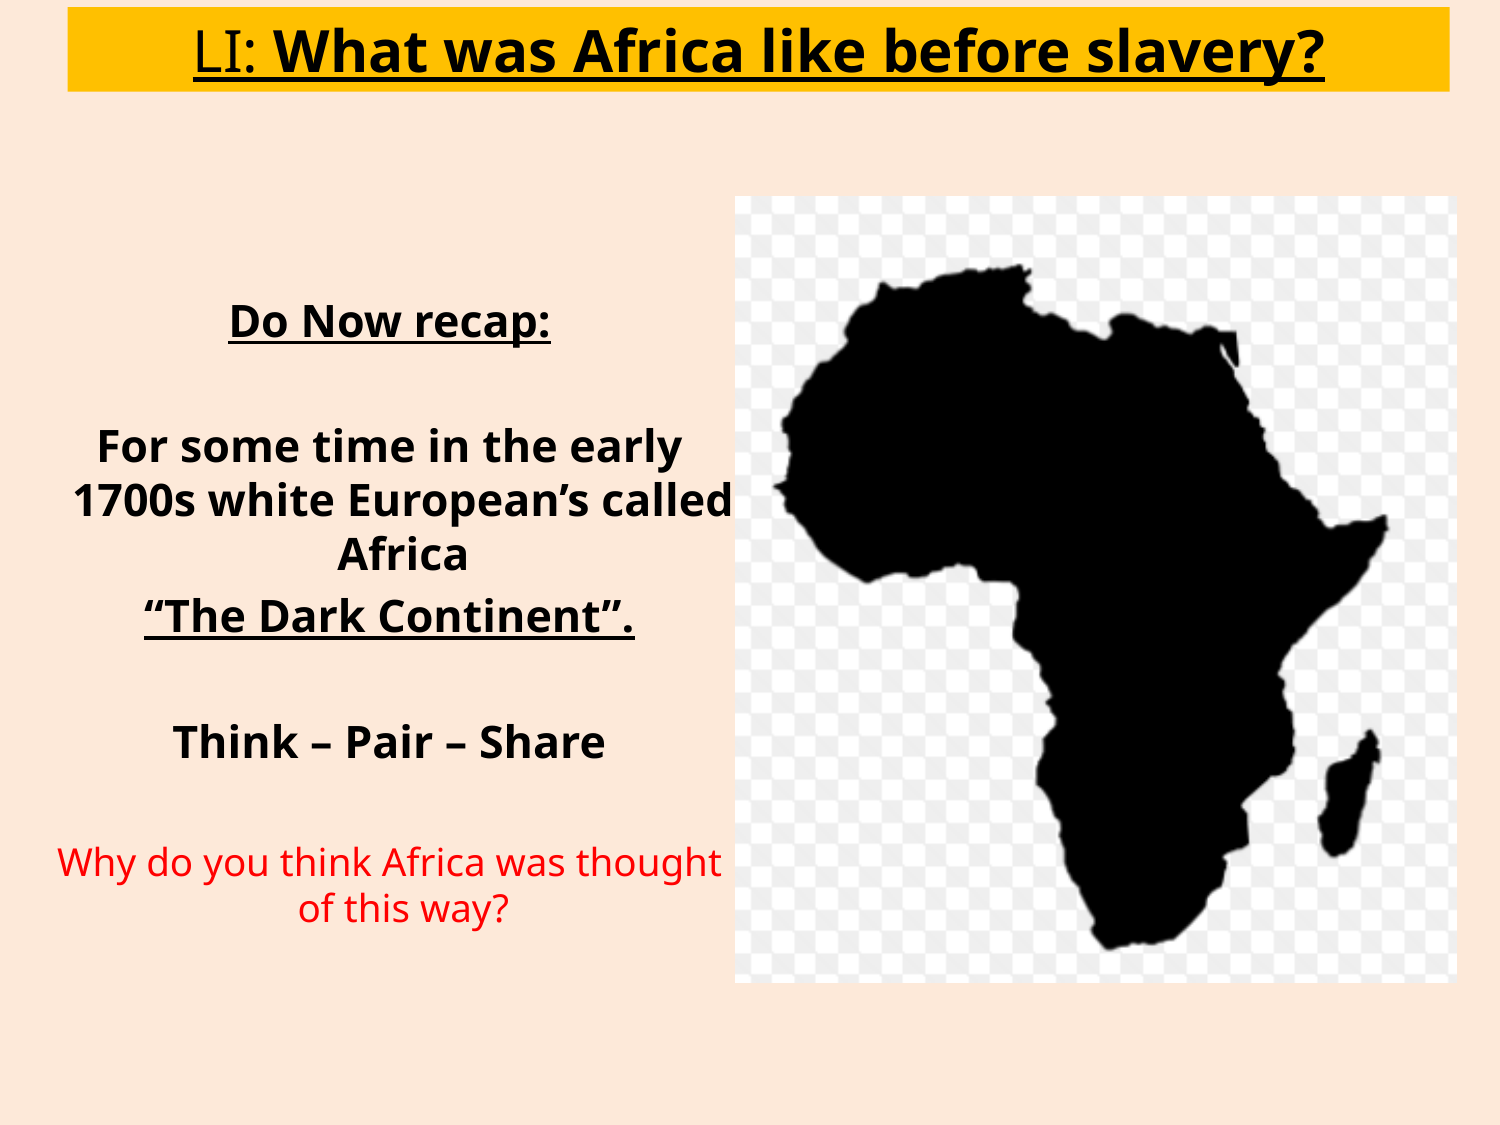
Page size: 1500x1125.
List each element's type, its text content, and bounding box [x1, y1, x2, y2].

text_box LI: What was Africa like before slavery? [67, 7, 1450, 92]
picture [735, 196, 1457, 984]
text_box Do Now recap: For some time in the early 1700s white European’s called Africa “The Dark Continent”. Think – Pair – Share Why do you think Africa was thought of this way? [29, 284, 730, 943]
